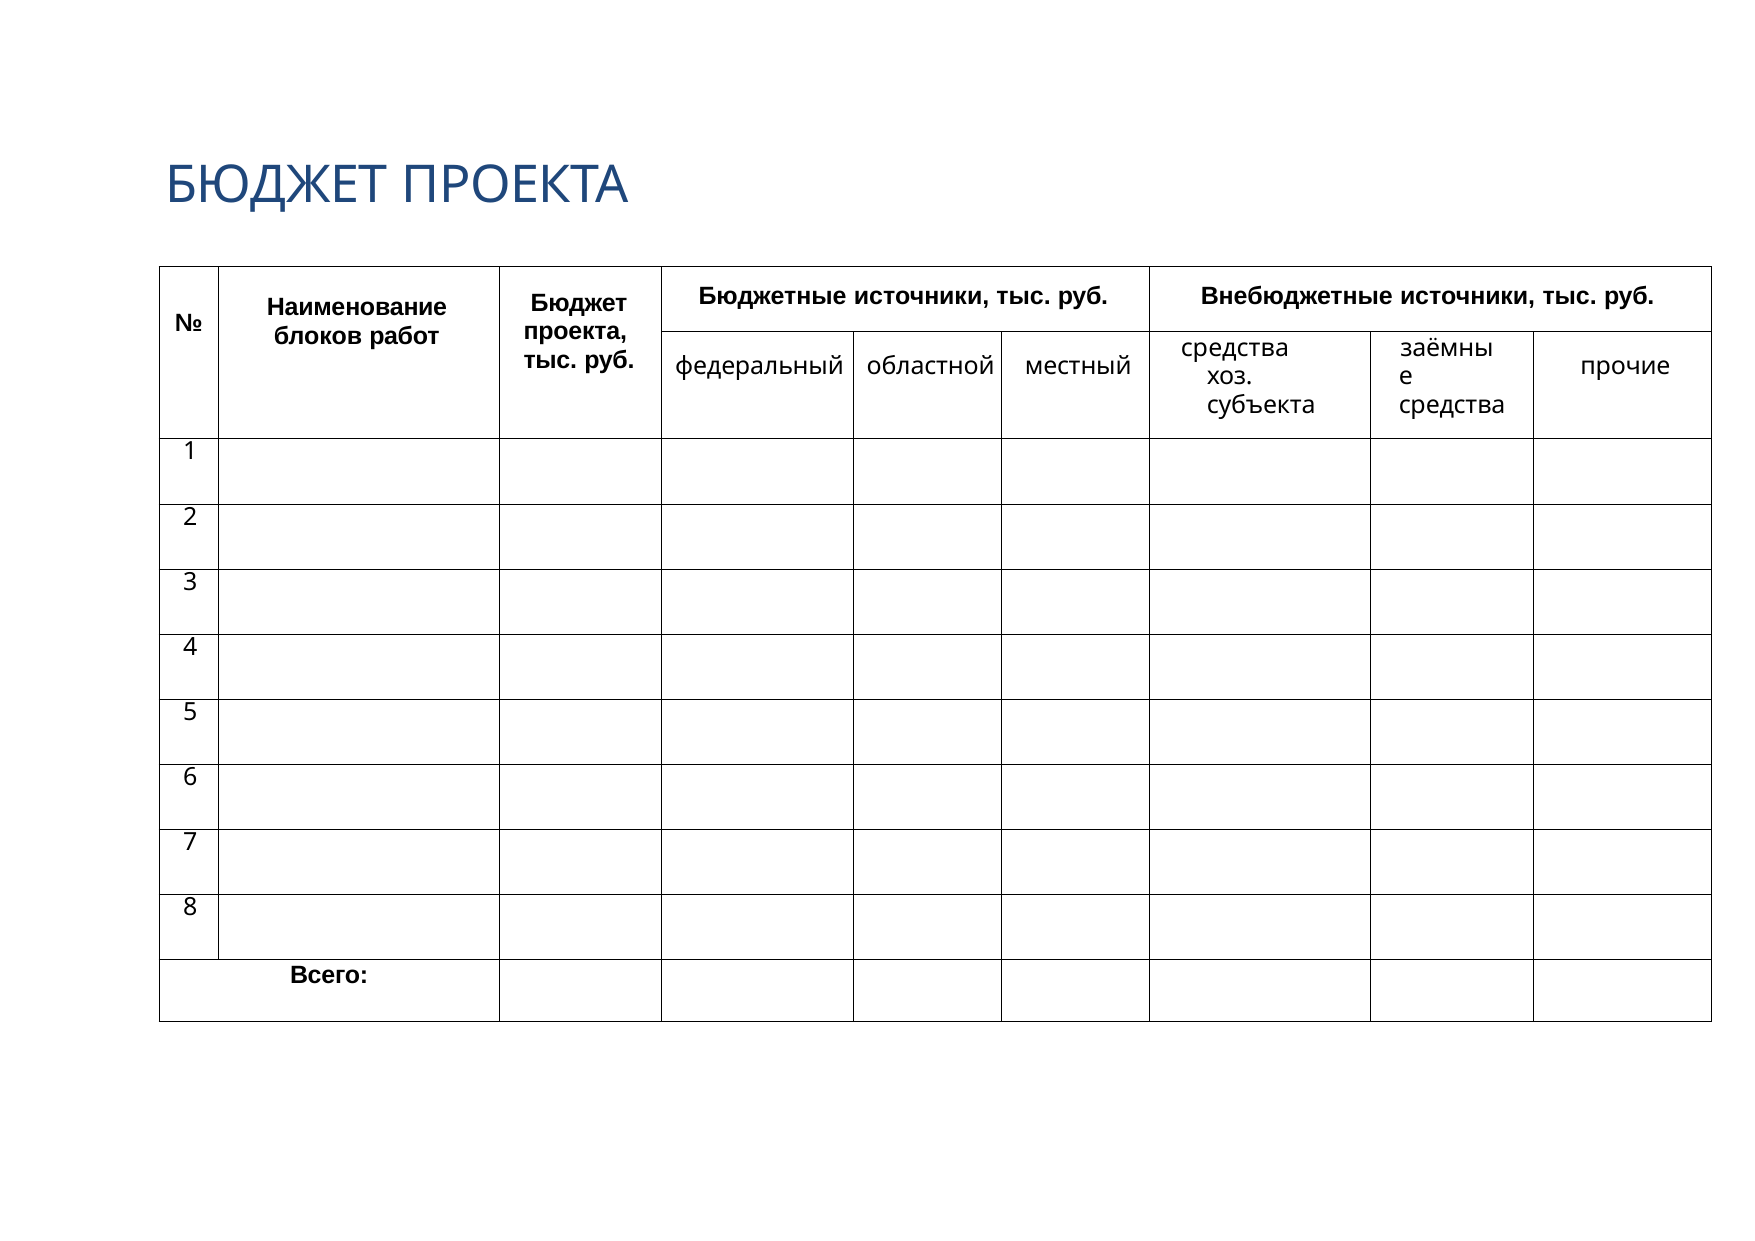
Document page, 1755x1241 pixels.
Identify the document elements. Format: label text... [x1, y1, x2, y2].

table_cell [854, 570, 1001, 634]
table_cell [1002, 635, 1149, 699]
table_cell 8 [160, 895, 218, 959]
table_header Внебюджетные источники, тыс. руб. [1150, 267, 1711, 331]
table_cell средства хоз. субъекта [1150, 332, 1370, 438]
table_cell [1150, 439, 1370, 504]
table_cell [219, 765, 499, 829]
table_cell [1371, 505, 1533, 569]
table_cell [1371, 895, 1533, 959]
title БЮДЖЕТ ПРОЕКТА [162, 148, 663, 266]
table_cell Всего: [160, 960, 499, 1021]
table_cell [219, 635, 499, 699]
table_cell [1371, 765, 1533, 829]
table_header Бюджет проекта, тыс. руб. [500, 267, 661, 438]
table_cell [500, 830, 661, 894]
table_cell [500, 765, 661, 829]
table_cell [662, 960, 853, 1021]
table_cell [854, 960, 1001, 1021]
table_cell [219, 895, 499, 959]
table_cell [1002, 765, 1149, 829]
table_cell [500, 570, 661, 634]
table_cell [500, 635, 661, 699]
table_cell [1002, 505, 1149, 569]
table_cell [1371, 960, 1533, 1021]
table_cell заёмные средства [1371, 332, 1533, 438]
table_cell [1534, 830, 1711, 894]
table_cell [1150, 700, 1370, 764]
table_cell [854, 635, 1001, 699]
table_cell [662, 439, 853, 504]
table_cell [1002, 439, 1149, 504]
table_cell [854, 700, 1001, 764]
table_cell [662, 700, 853, 764]
table_header № [160, 267, 218, 438]
table_cell [1150, 570, 1370, 634]
table_cell [1534, 895, 1711, 959]
table_cell местный [1002, 332, 1149, 438]
table_cell [1371, 700, 1533, 764]
table_cell [1002, 830, 1149, 894]
table_cell [1534, 439, 1711, 504]
table_cell [1002, 570, 1149, 634]
table_cell [219, 439, 499, 504]
table_cell [662, 635, 853, 699]
table_cell [1534, 635, 1711, 699]
table_cell [662, 505, 853, 569]
table_cell 3 [160, 570, 218, 634]
table_cell 2 [160, 505, 218, 569]
table_cell [1002, 960, 1149, 1021]
table_cell 7 [160, 830, 218, 894]
table_cell прочие [1534, 332, 1711, 438]
table_cell [662, 570, 853, 634]
table_cell [1534, 570, 1711, 634]
table_cell [854, 765, 1001, 829]
table_cell [500, 700, 661, 764]
table_cell [662, 895, 853, 959]
table_cell 1 [160, 439, 218, 504]
table_cell [1534, 960, 1711, 1021]
table_cell [1150, 505, 1370, 569]
table_cell [854, 830, 1001, 894]
table_cell [500, 439, 661, 504]
table_cell [500, 960, 661, 1021]
table_cell [1371, 830, 1533, 894]
table_cell [854, 439, 1001, 504]
table_cell [1150, 765, 1370, 829]
table_cell [1150, 635, 1370, 699]
table_cell [1371, 439, 1533, 504]
table_cell [854, 895, 1001, 959]
table_cell 5 [160, 700, 218, 764]
table_cell [1371, 570, 1533, 634]
table_cell [500, 505, 661, 569]
table_cell [1002, 700, 1149, 764]
table_cell [854, 505, 1001, 569]
table_cell [1150, 830, 1370, 894]
table_cell [1150, 895, 1370, 959]
table_cell 4 [160, 635, 218, 699]
table_cell [1371, 635, 1533, 699]
table_cell [219, 570, 499, 634]
table_cell [500, 895, 661, 959]
table_cell [1534, 505, 1711, 569]
table_cell [662, 830, 853, 894]
table_header Бюджетные источники, тыс. руб. [662, 267, 1149, 331]
table_header Наименование блоков работ [219, 267, 499, 438]
table_cell [1002, 895, 1149, 959]
table_cell областной [854, 332, 1001, 438]
table_cell [1534, 765, 1711, 829]
table_cell [219, 700, 499, 764]
table_cell [219, 830, 499, 894]
table_cell [662, 765, 853, 829]
table_cell [1150, 960, 1370, 1021]
table_cell [1534, 700, 1711, 764]
table_cell [219, 505, 499, 569]
table_cell федеральный [662, 332, 853, 438]
table_cell 6 [160, 765, 218, 829]
